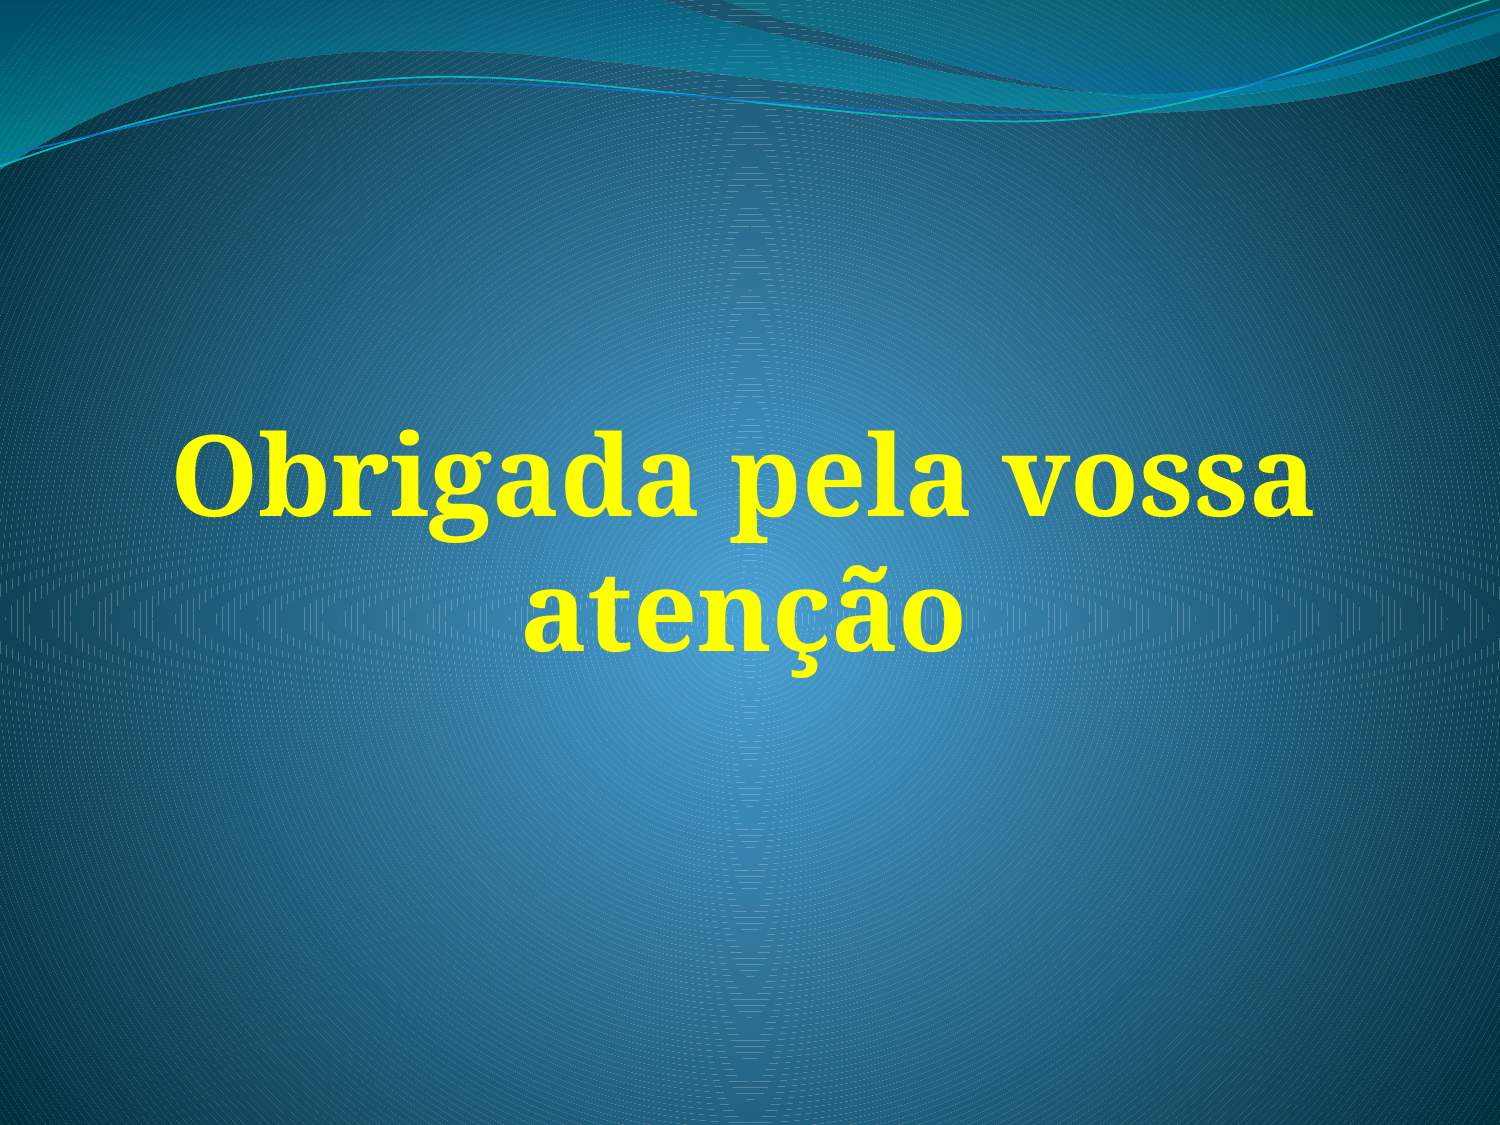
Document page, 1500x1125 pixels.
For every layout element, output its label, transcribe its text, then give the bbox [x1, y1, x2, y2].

text_box Obrigada pela vossa atenção [53, 397, 1436, 682]
